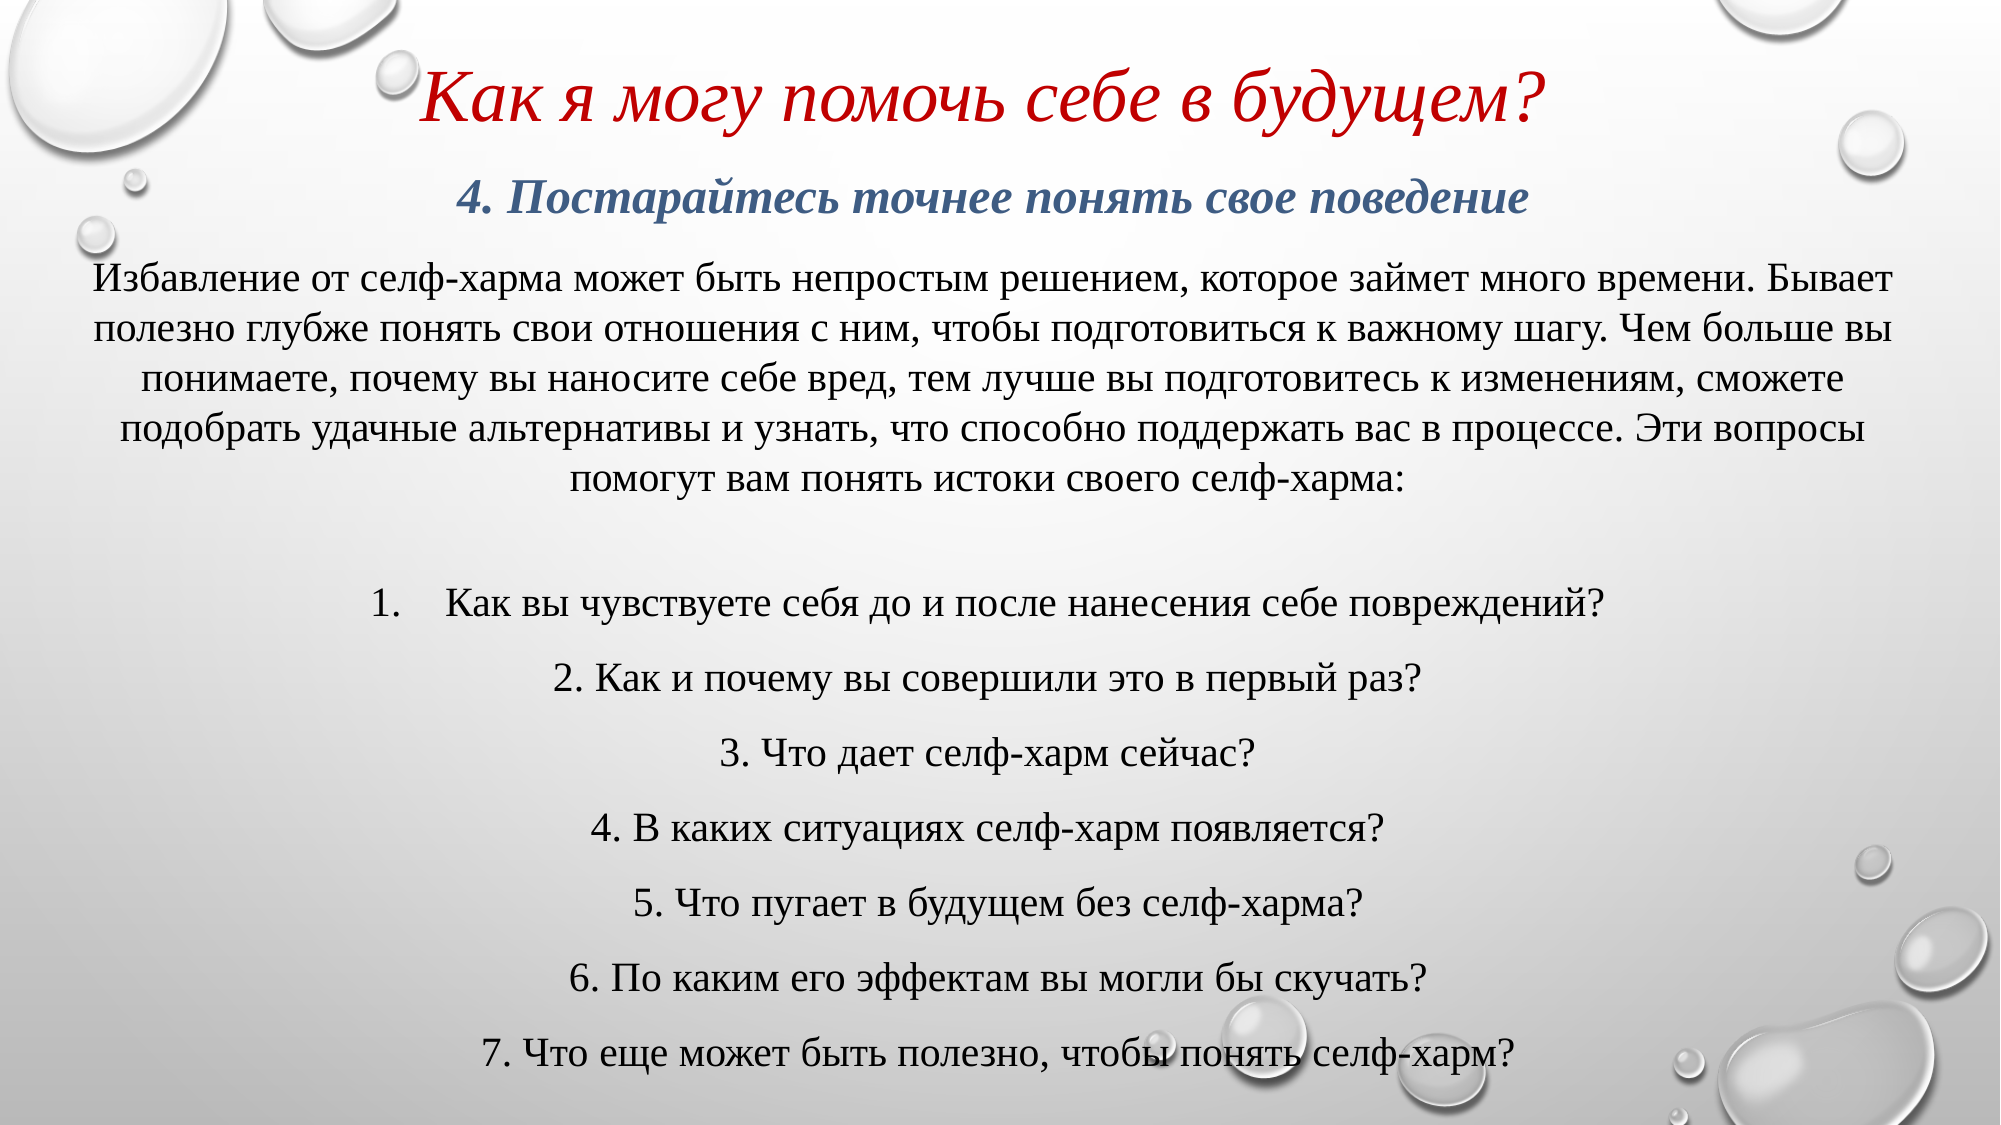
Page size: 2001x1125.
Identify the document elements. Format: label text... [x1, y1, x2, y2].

text_box Как я могу помочь себе в будущем? 4. Постарайтесь точнее понять свое поведение Избавление от селф-харма может быть непростым решением, которое займет много времени. Бывает полезно глубже понять свои отношения с ним, чтобы подготовиться к важному шагу. Чем больше вы понимаете, почему вы наносите себе вред, тем лучше вы подготовитесь к изменениям, сможете подобрать удачные альтернативы и узнать, что способно поддержать вас в процессе. Эти вопросы помогут вам понять истоки своего селф-харма: Как вы чувствуете себя до и после нанесения себе повреждений? 2. Как и почему вы совершили это в первый раз? 3. Что дает селф-харм сейчас? 4. В каких ситуациях селф-харм появляется? 5. Что пугает в будущем без селф-харма? 6. По каким его эффектам вы могли бы скучать? 7. Что еще может быть полезно, чтобы понять селф-харм? [47, 38, 1940, 1083]
picture [0, 0, 2000, 1125]
